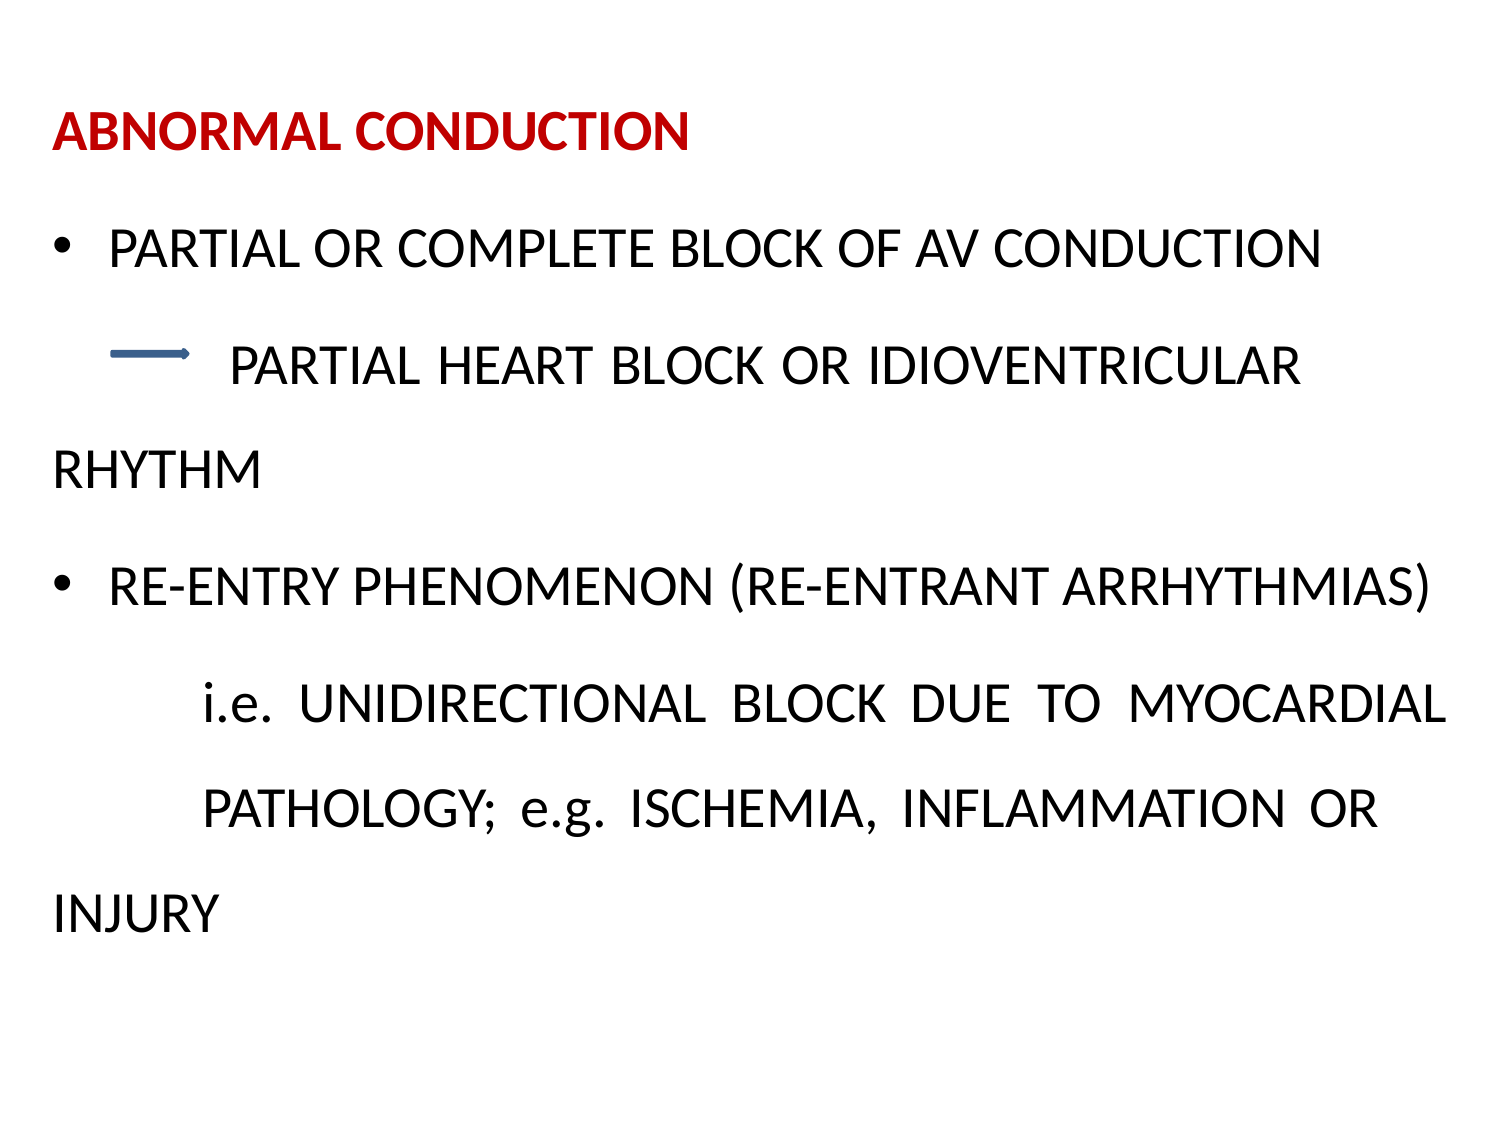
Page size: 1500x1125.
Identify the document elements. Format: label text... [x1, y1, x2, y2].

list ABNORMAL CONDUCTION PARTIAL OR COMPLETE BLOCK OF AV CONDUCTION PARTIAL HEART BLOCK OR IDIOVENTRICULAR RHYTHM RE-ENTRY PHENOMENON (RE-ENTRANT ARRHYTHMIAS) i.e. UNIDIRECTIONAL BLOCK DUE TO MYOCARDIAL PATHOLOGY; e.g. ISCHEMIA, INFLAMMATION OR INJURY [37, 50, 1463, 1088]
text_box [110, 348, 190, 360]
